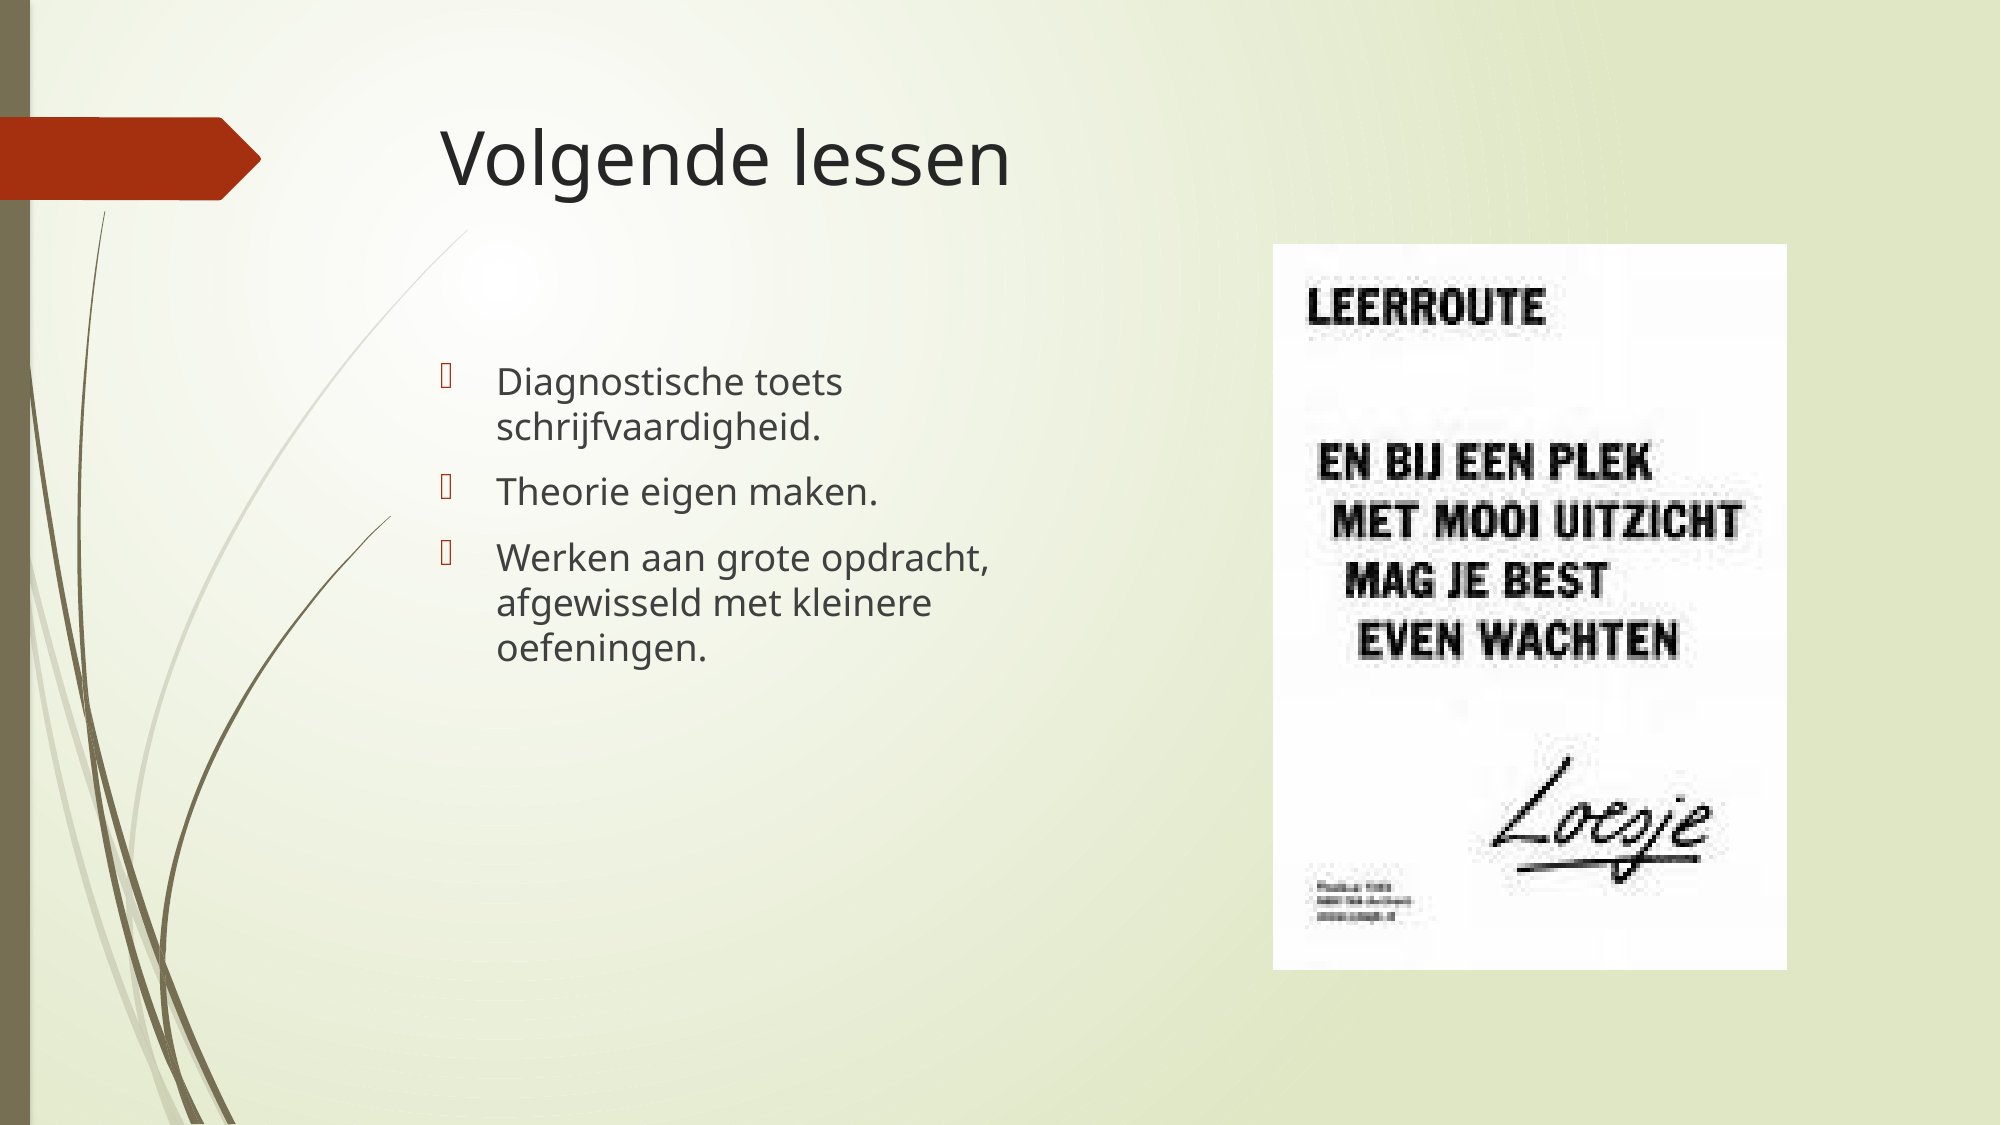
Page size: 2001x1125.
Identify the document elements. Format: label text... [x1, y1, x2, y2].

title Volgende lessen [425, 102, 1888, 313]
list Diagnostische toets schrijfvaardigheid. Theorie eigen maken. Werken aan grote opdracht, afgewisseld met kleinere oefeningen. [424, 350, 1133, 970]
picture [1272, 244, 1787, 970]
